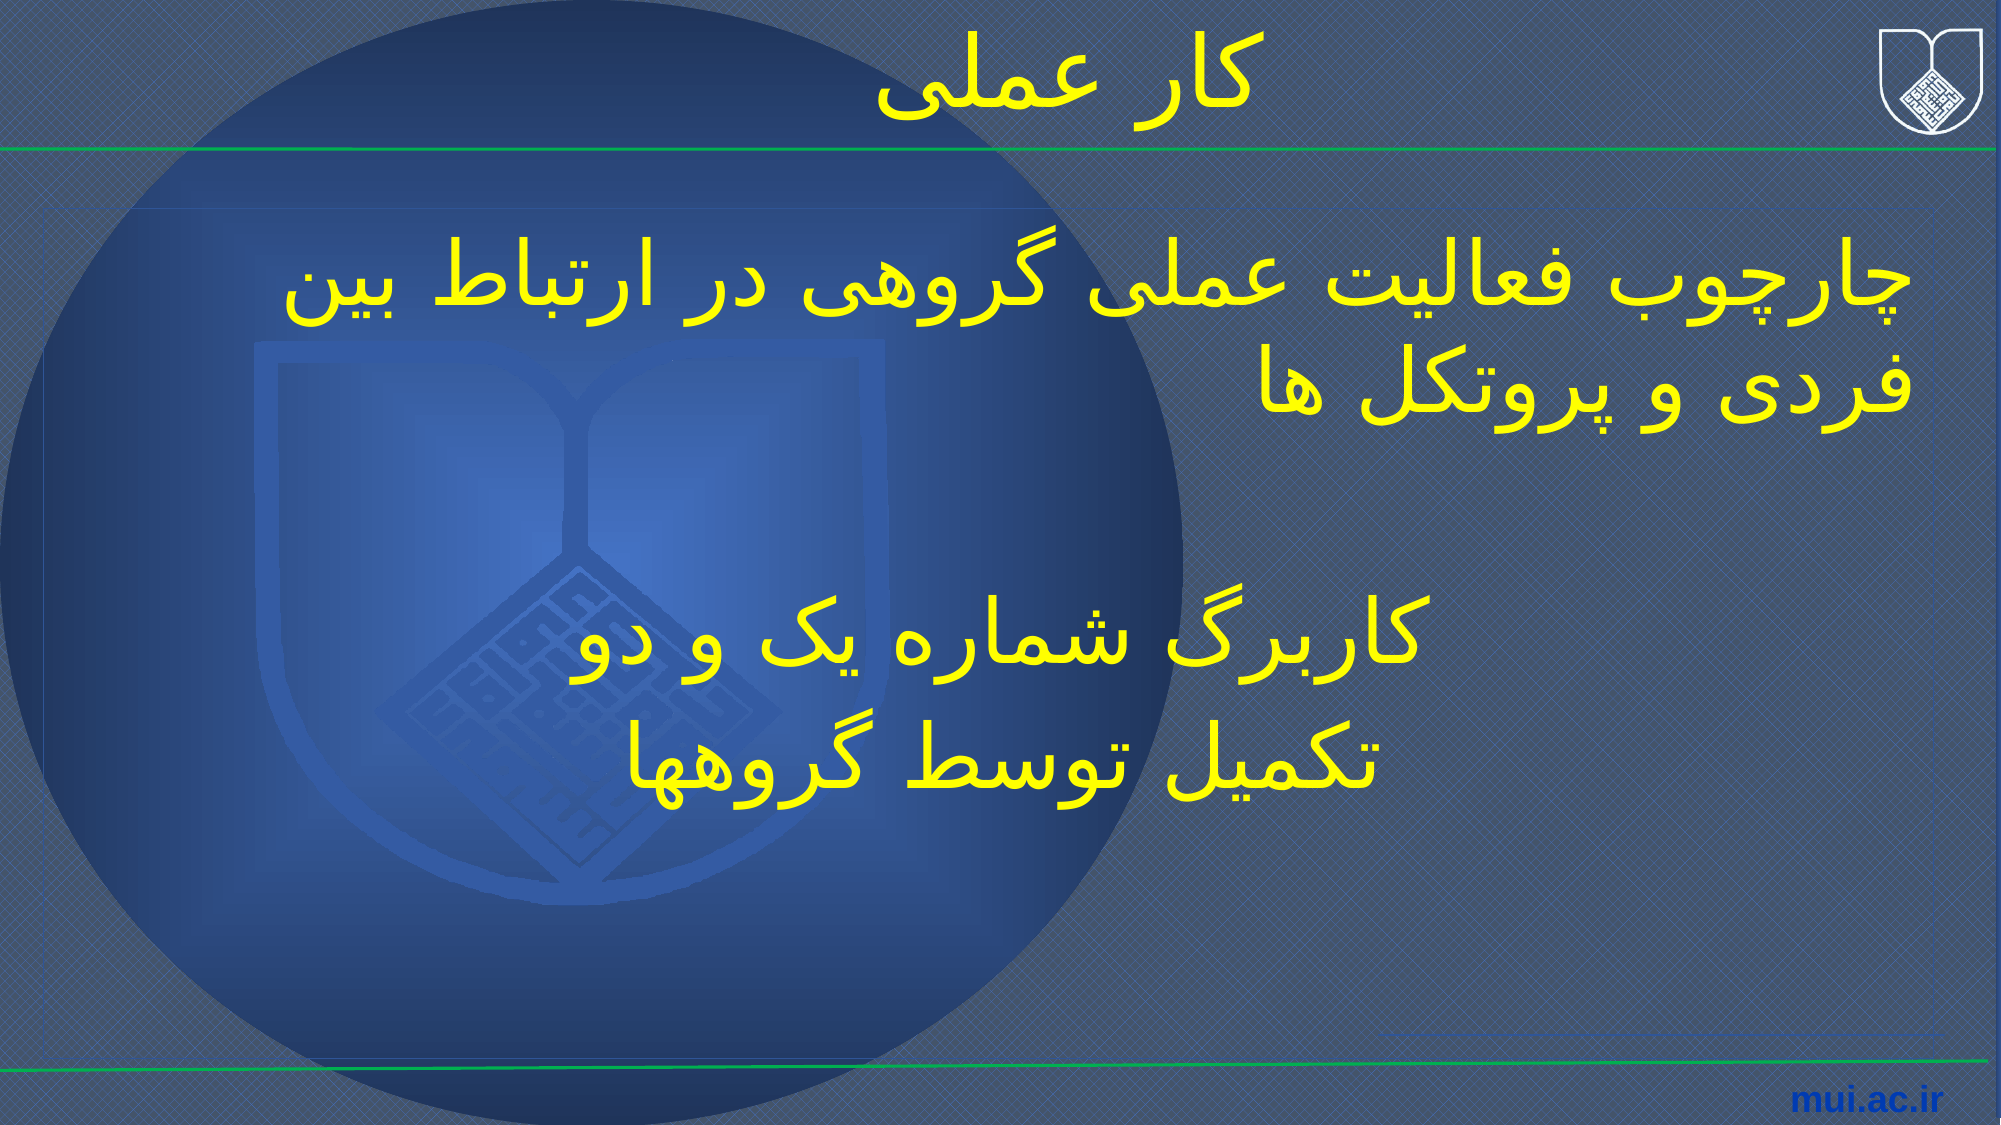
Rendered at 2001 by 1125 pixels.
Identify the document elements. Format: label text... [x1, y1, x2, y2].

list چارچوب فعالیت عملی گروهی در ارتباط بین فردی و پروتکل ها کاربرگ شماره یک و دو تکمیل توسط گروهها [43, 208, 1934, 1059]
picture [1874, 0, 1988, 138]
text_box کار عملی [456, 0, 1650, 117]
